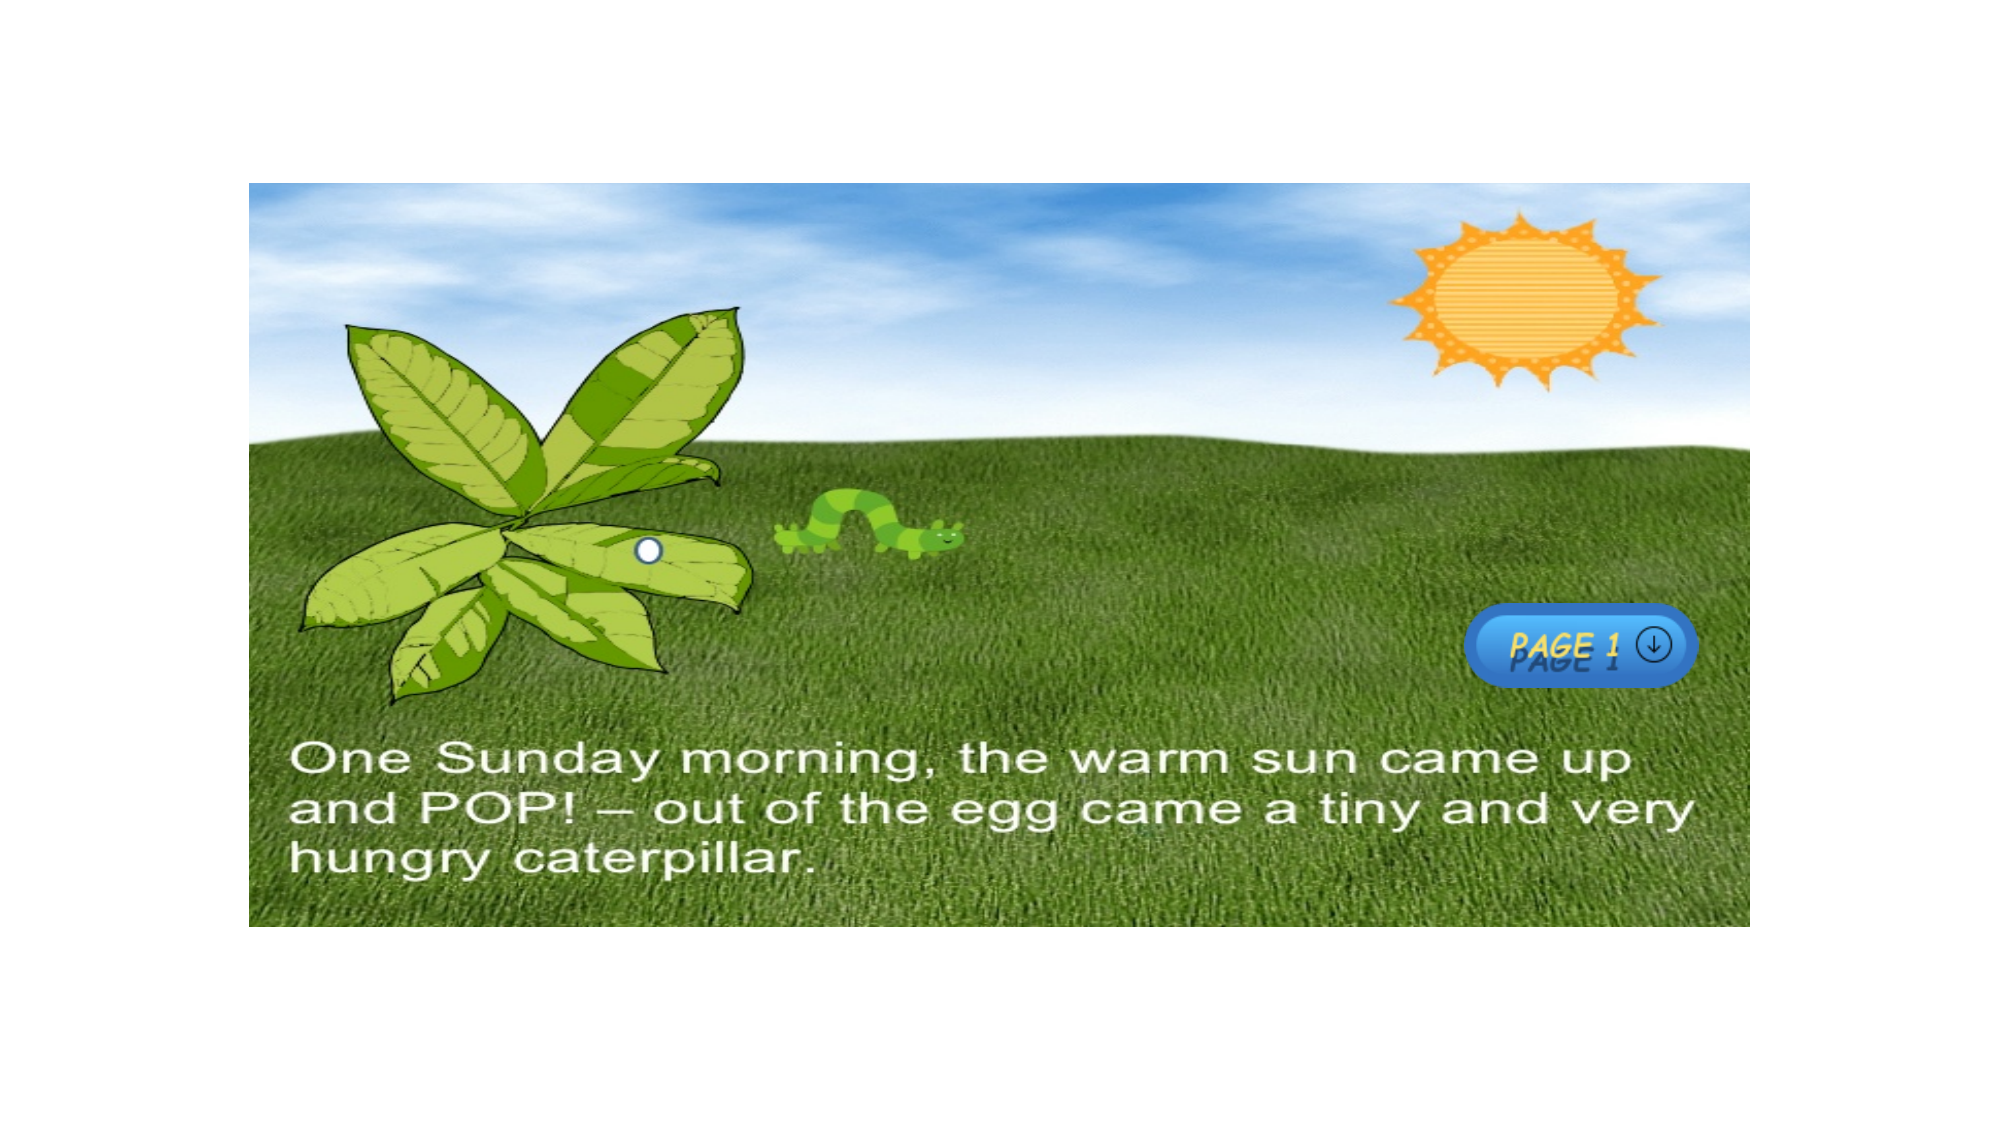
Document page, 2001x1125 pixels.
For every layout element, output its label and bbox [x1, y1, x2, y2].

picture [249, 183, 1750, 927]
